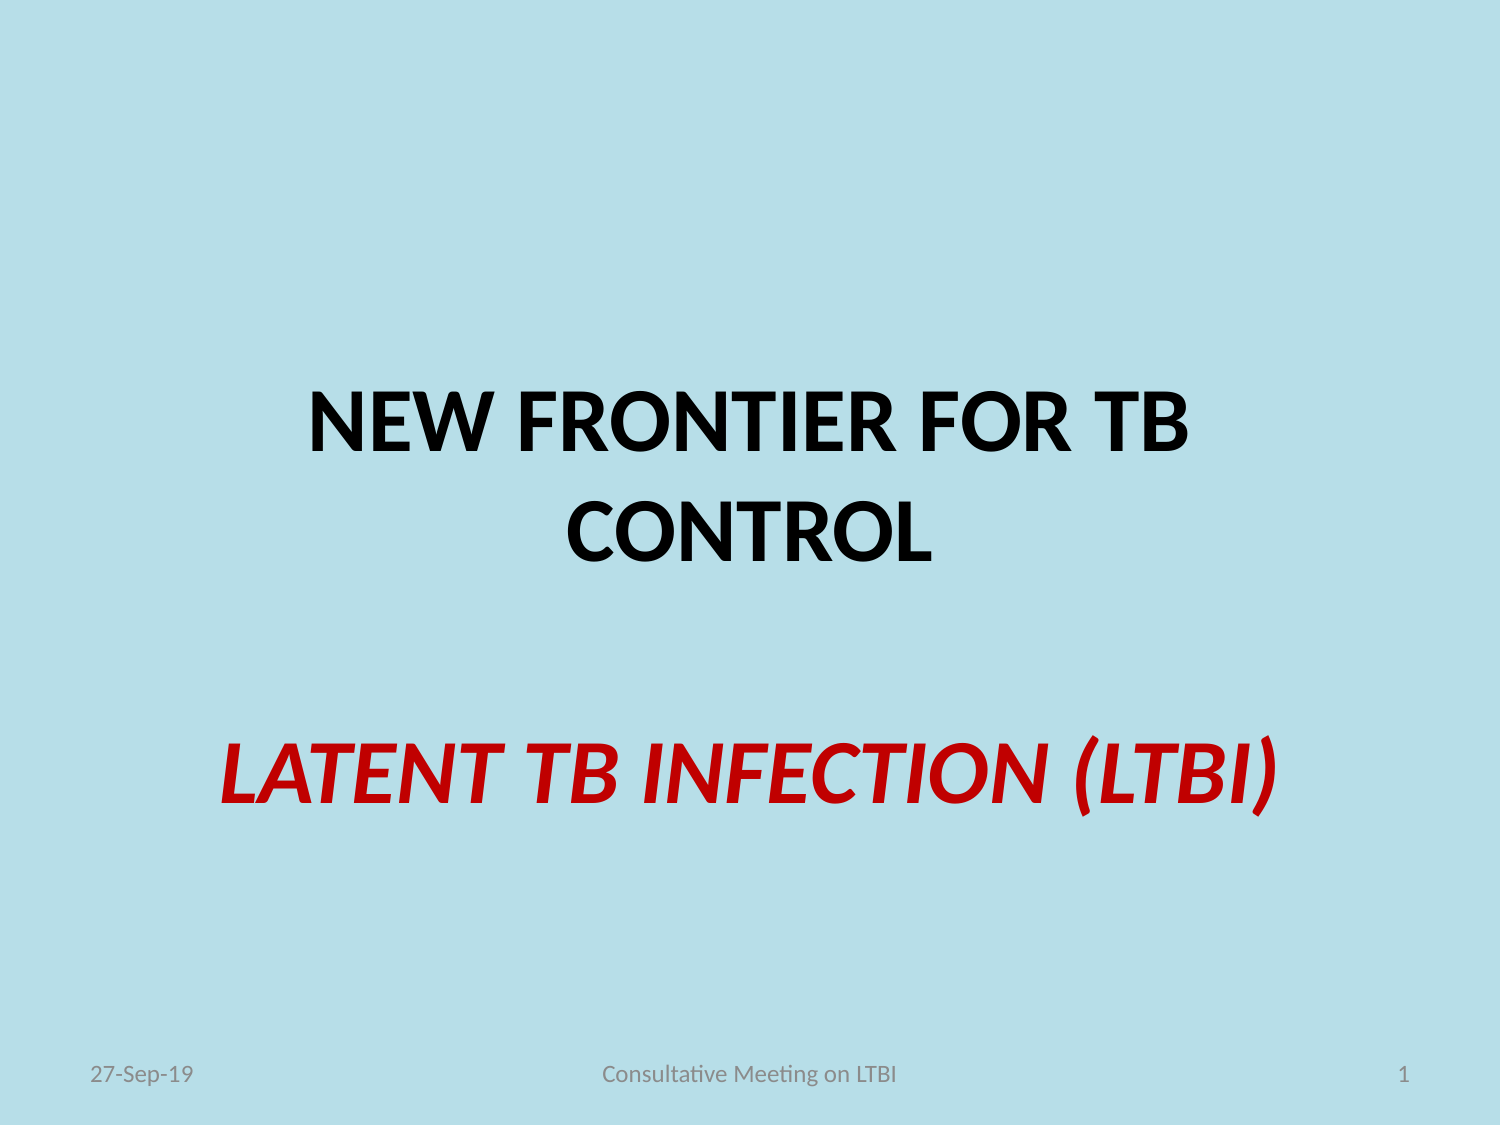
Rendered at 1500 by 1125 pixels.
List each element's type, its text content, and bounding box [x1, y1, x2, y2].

footer Consultative Meeting on LTBI [512, 1042, 988, 1103]
subtitle LATENT TB INFECTION (LTBI) [113, 704, 1389, 842]
slide_number 1 [1074, 1042, 1425, 1103]
slide_number 27-Sep-19 [75, 1042, 425, 1103]
title NEW FRONTIER FOR TB CONTROL [112, 349, 1388, 591]
